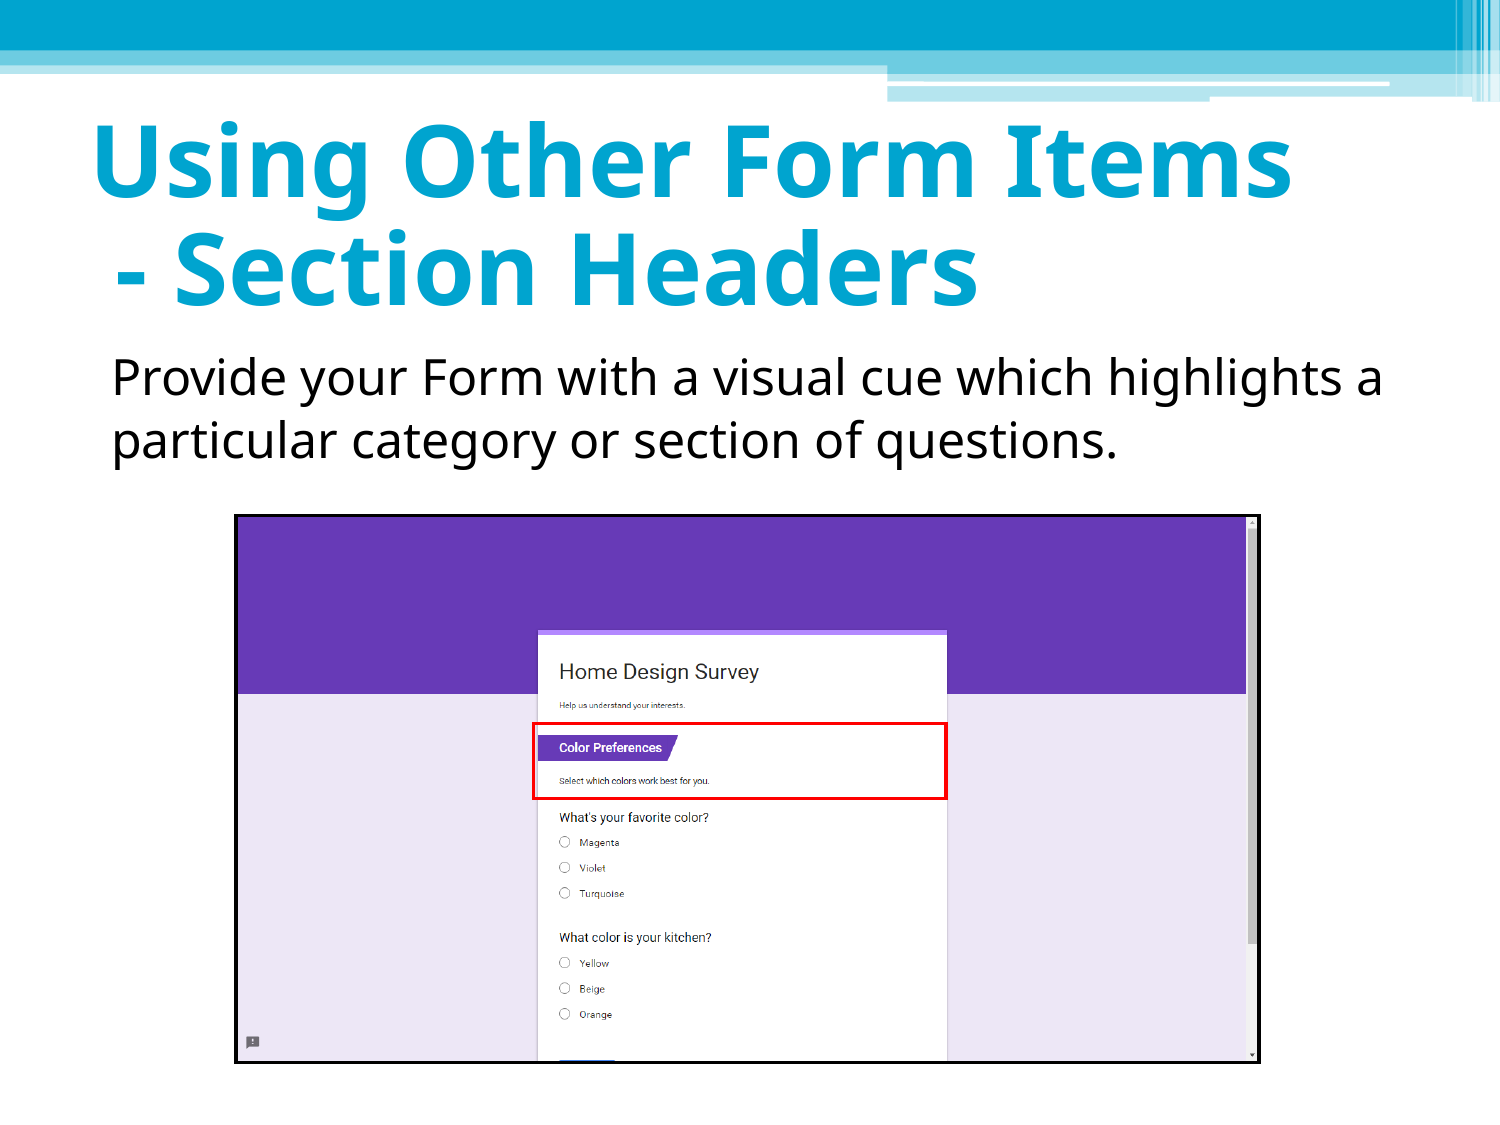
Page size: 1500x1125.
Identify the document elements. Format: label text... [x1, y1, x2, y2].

title Using Other Form Items - Section Headers [75, 75, 1500, 360]
list Provide your Form with a visual cue which highlights a particular category or section of questions. [75, 360, 1418, 563]
picture [237, 516, 1258, 1061]
